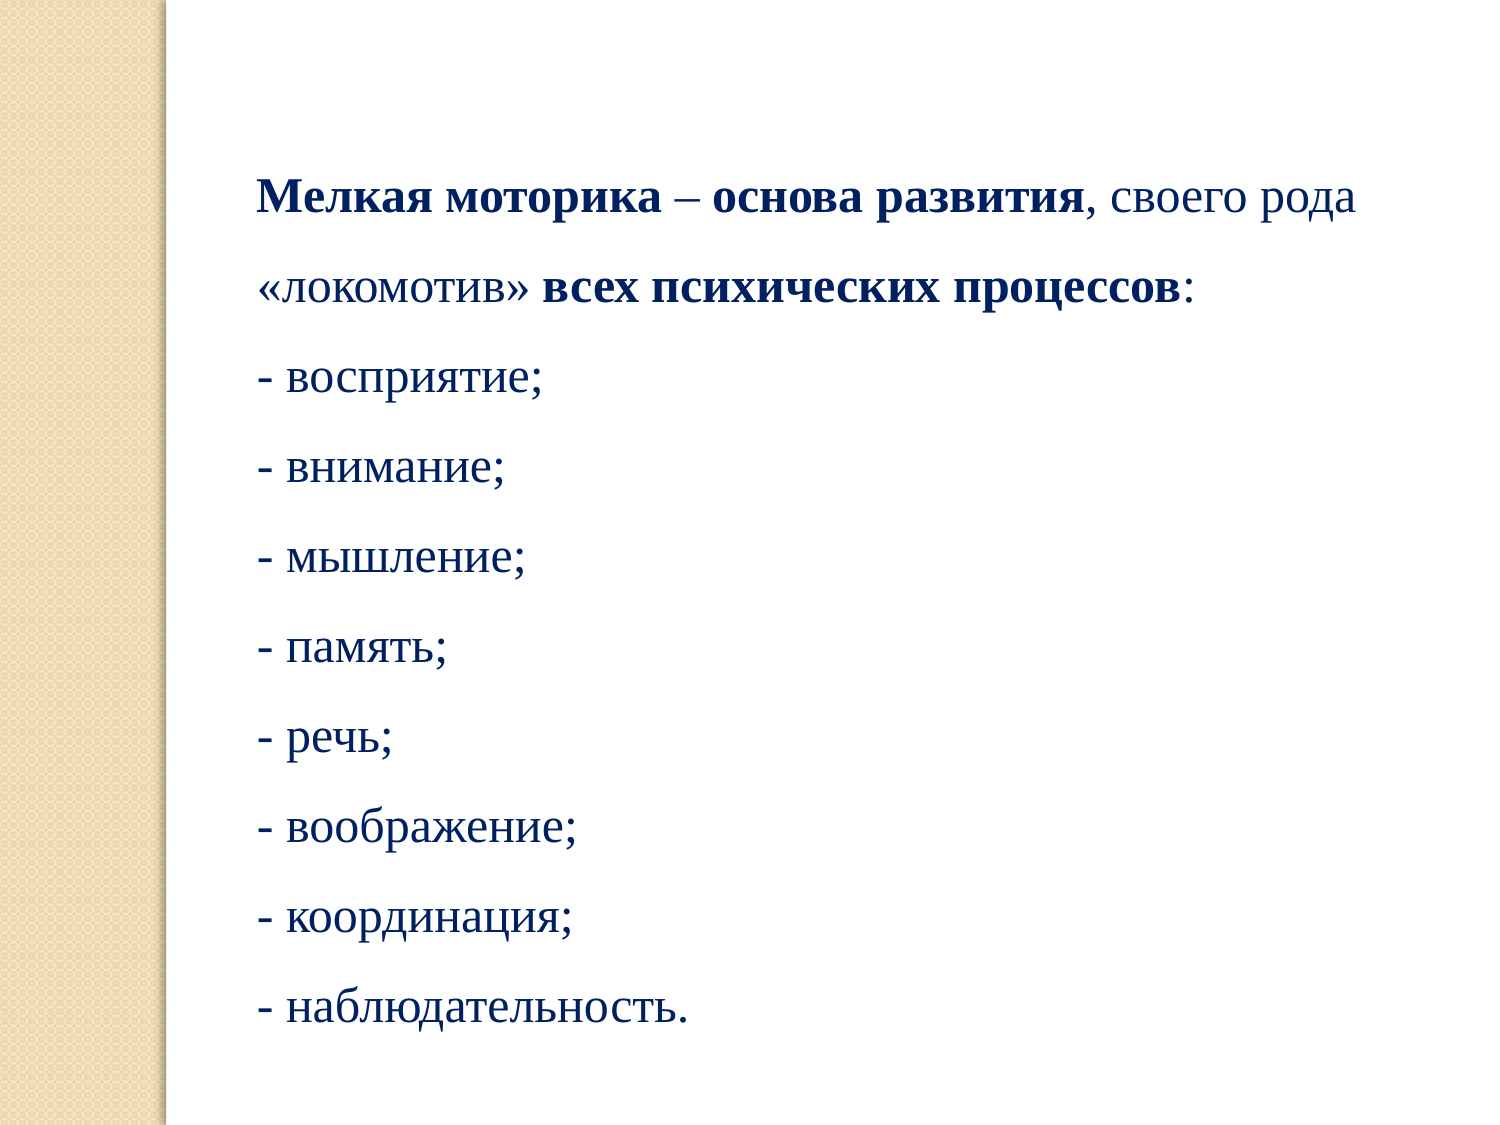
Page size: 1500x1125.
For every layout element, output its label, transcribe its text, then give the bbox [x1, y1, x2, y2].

text_box Мелкая моторика – основа развития, своего рода «локомотив» всех психических процессов: - восприятие; - внимание; - мышление; - память; - речь; - воображение; - координация; - наблюдательность. [242, 125, 1424, 1041]
